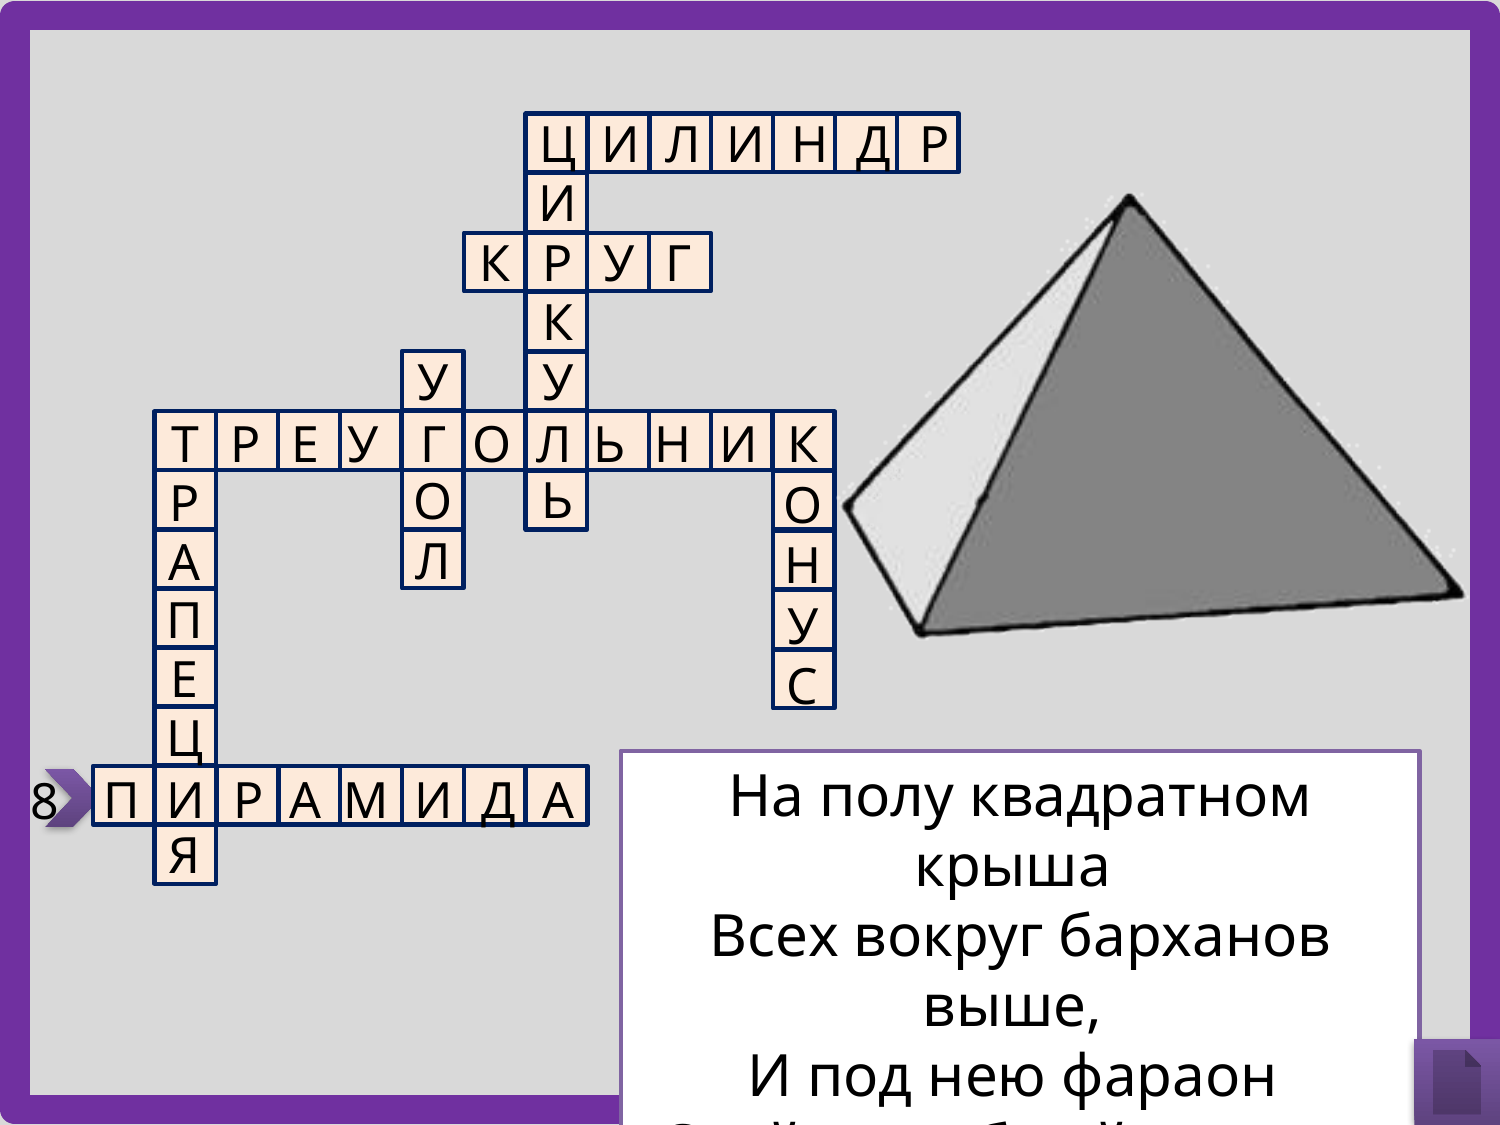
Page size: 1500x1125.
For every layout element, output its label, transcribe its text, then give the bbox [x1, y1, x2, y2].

picture [816, 172, 1500, 661]
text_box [12, 761, 87, 838]
text_box [1414, 1039, 1500, 1125]
text_box Ц [524, 105, 586, 111]
text_box Р [904, 105, 965, 169]
text_box Н [776, 105, 841, 111]
text_box И [586, 105, 650, 111]
text_box И [712, 105, 776, 111]
text_box На полу квадратном крыша Всех вокруг барханов выше, И под нею фараон Свой загробный смотрит сон. [619, 749, 1422, 1125]
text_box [92, 113, 959, 884]
text_box Л [650, 105, 712, 111]
text_box Д [841, 105, 904, 111]
